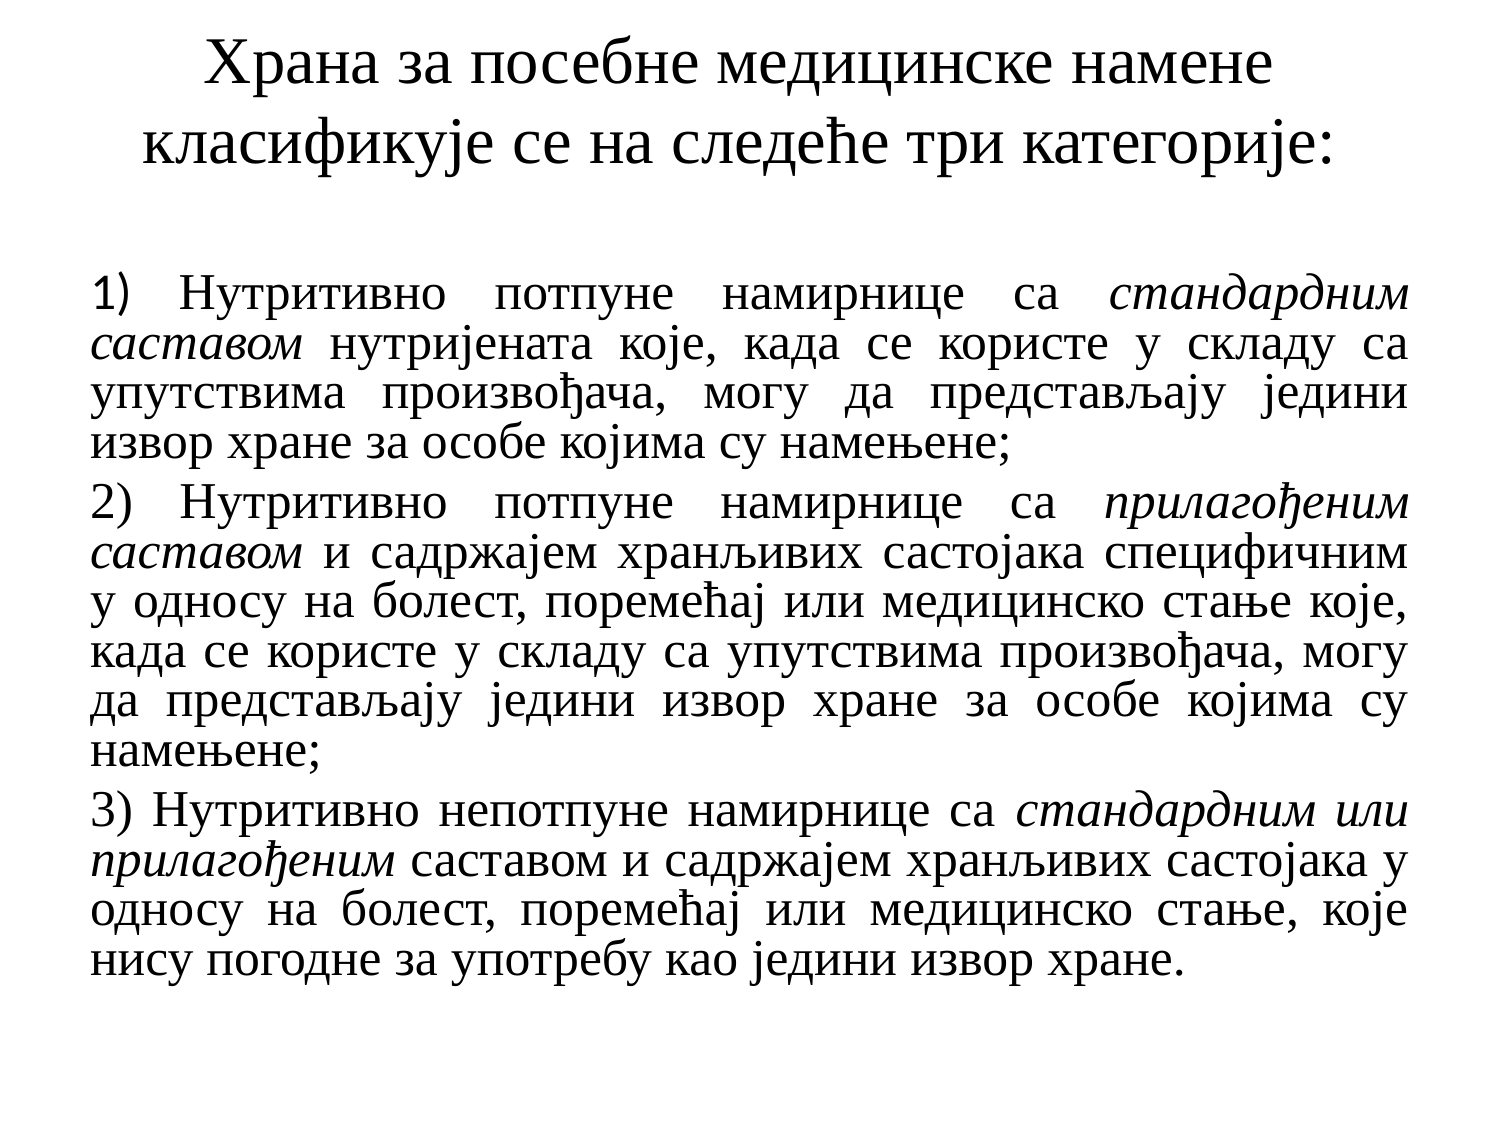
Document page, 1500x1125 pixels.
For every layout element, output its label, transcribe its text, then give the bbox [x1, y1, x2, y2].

title Храна за посебне медицинске намене класификује се на следеће три категорије: [64, 42, 1415, 231]
list 1) Нутритивно потпуне намирнице са стандардним саставом нутријената које, када се користе у складу са упутствима произвођача, могу да представљају једини извор хране за особе којима су намењене; 2) Нутритивно потпуне намирнице са прилагођеним саставом и садржајем хранљивих састојака специфичним у односу на болест, поремећај или медицинско стање које, када се користе у складу са упутствима произвођача, могу да представљају једини извор хране за особе којима су намењене; 3) Нутритивно непотпуне намирнице са стандардним или прилагођеним саставом и садржајем хранљивих састојака у односу на болест, поремећај или медицинско стање, које нису погодне за употребу као једини извор хране. [75, 262, 1425, 1005]
